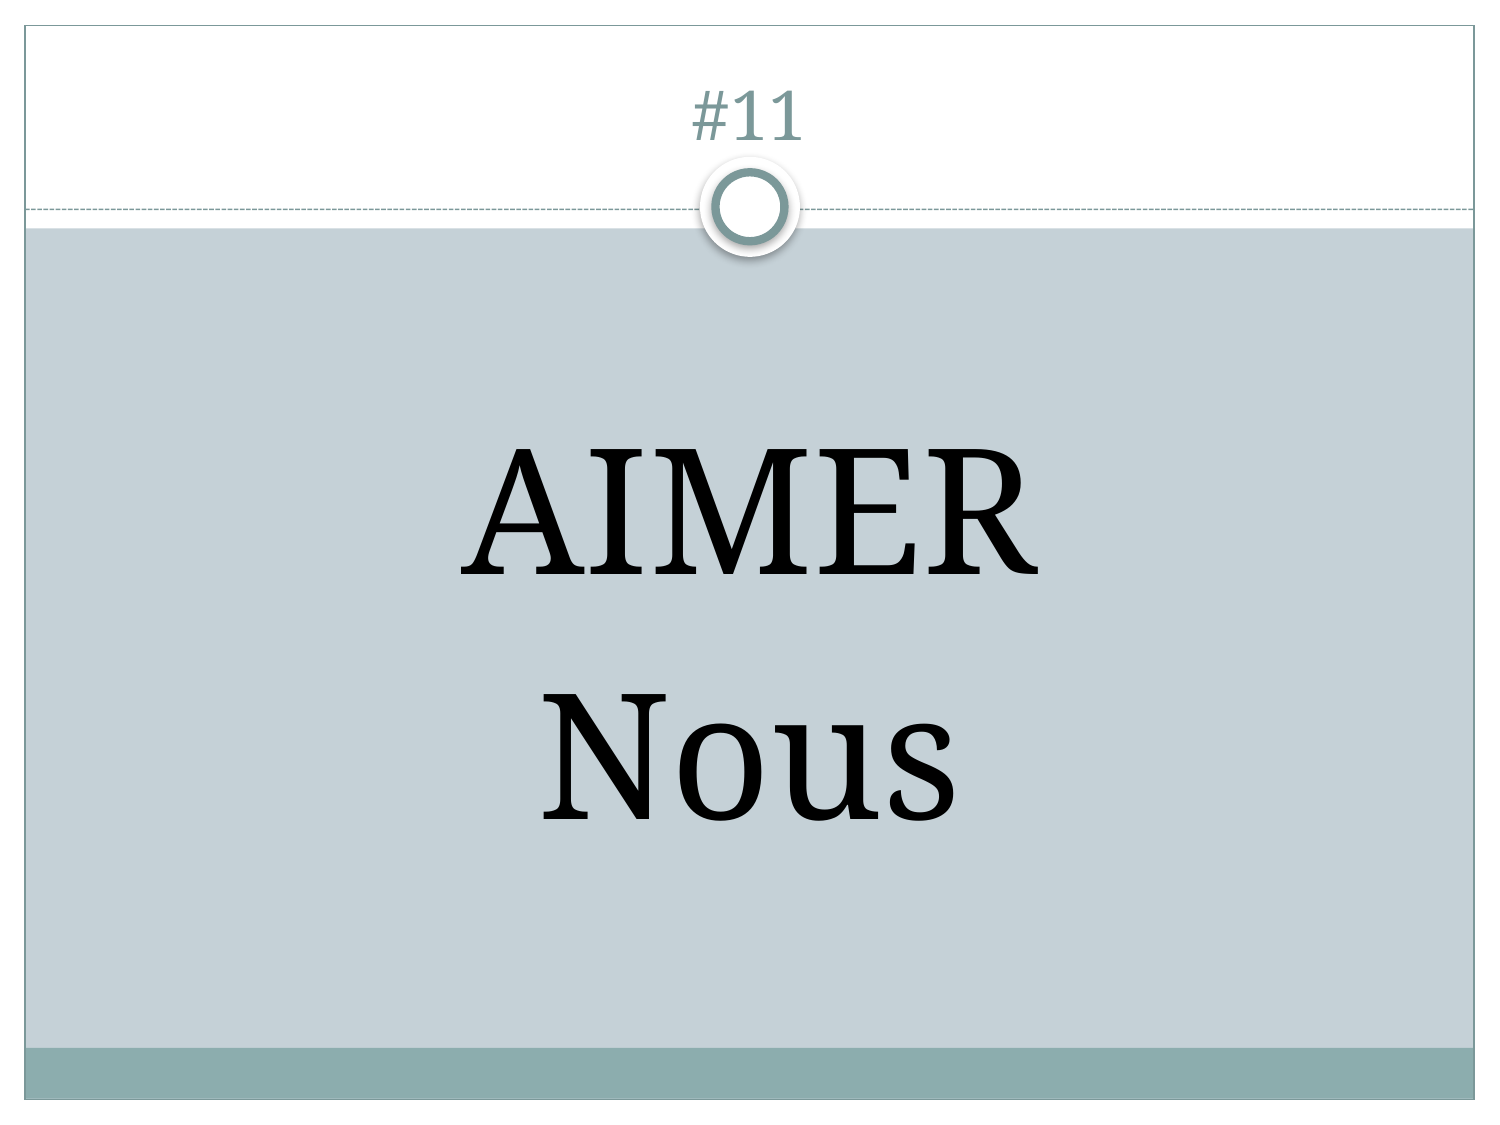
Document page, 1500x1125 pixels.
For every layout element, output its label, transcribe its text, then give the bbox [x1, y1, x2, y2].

title #11 [49, 37, 1450, 162]
list AIMER Nous [49, 249, 1450, 1005]
